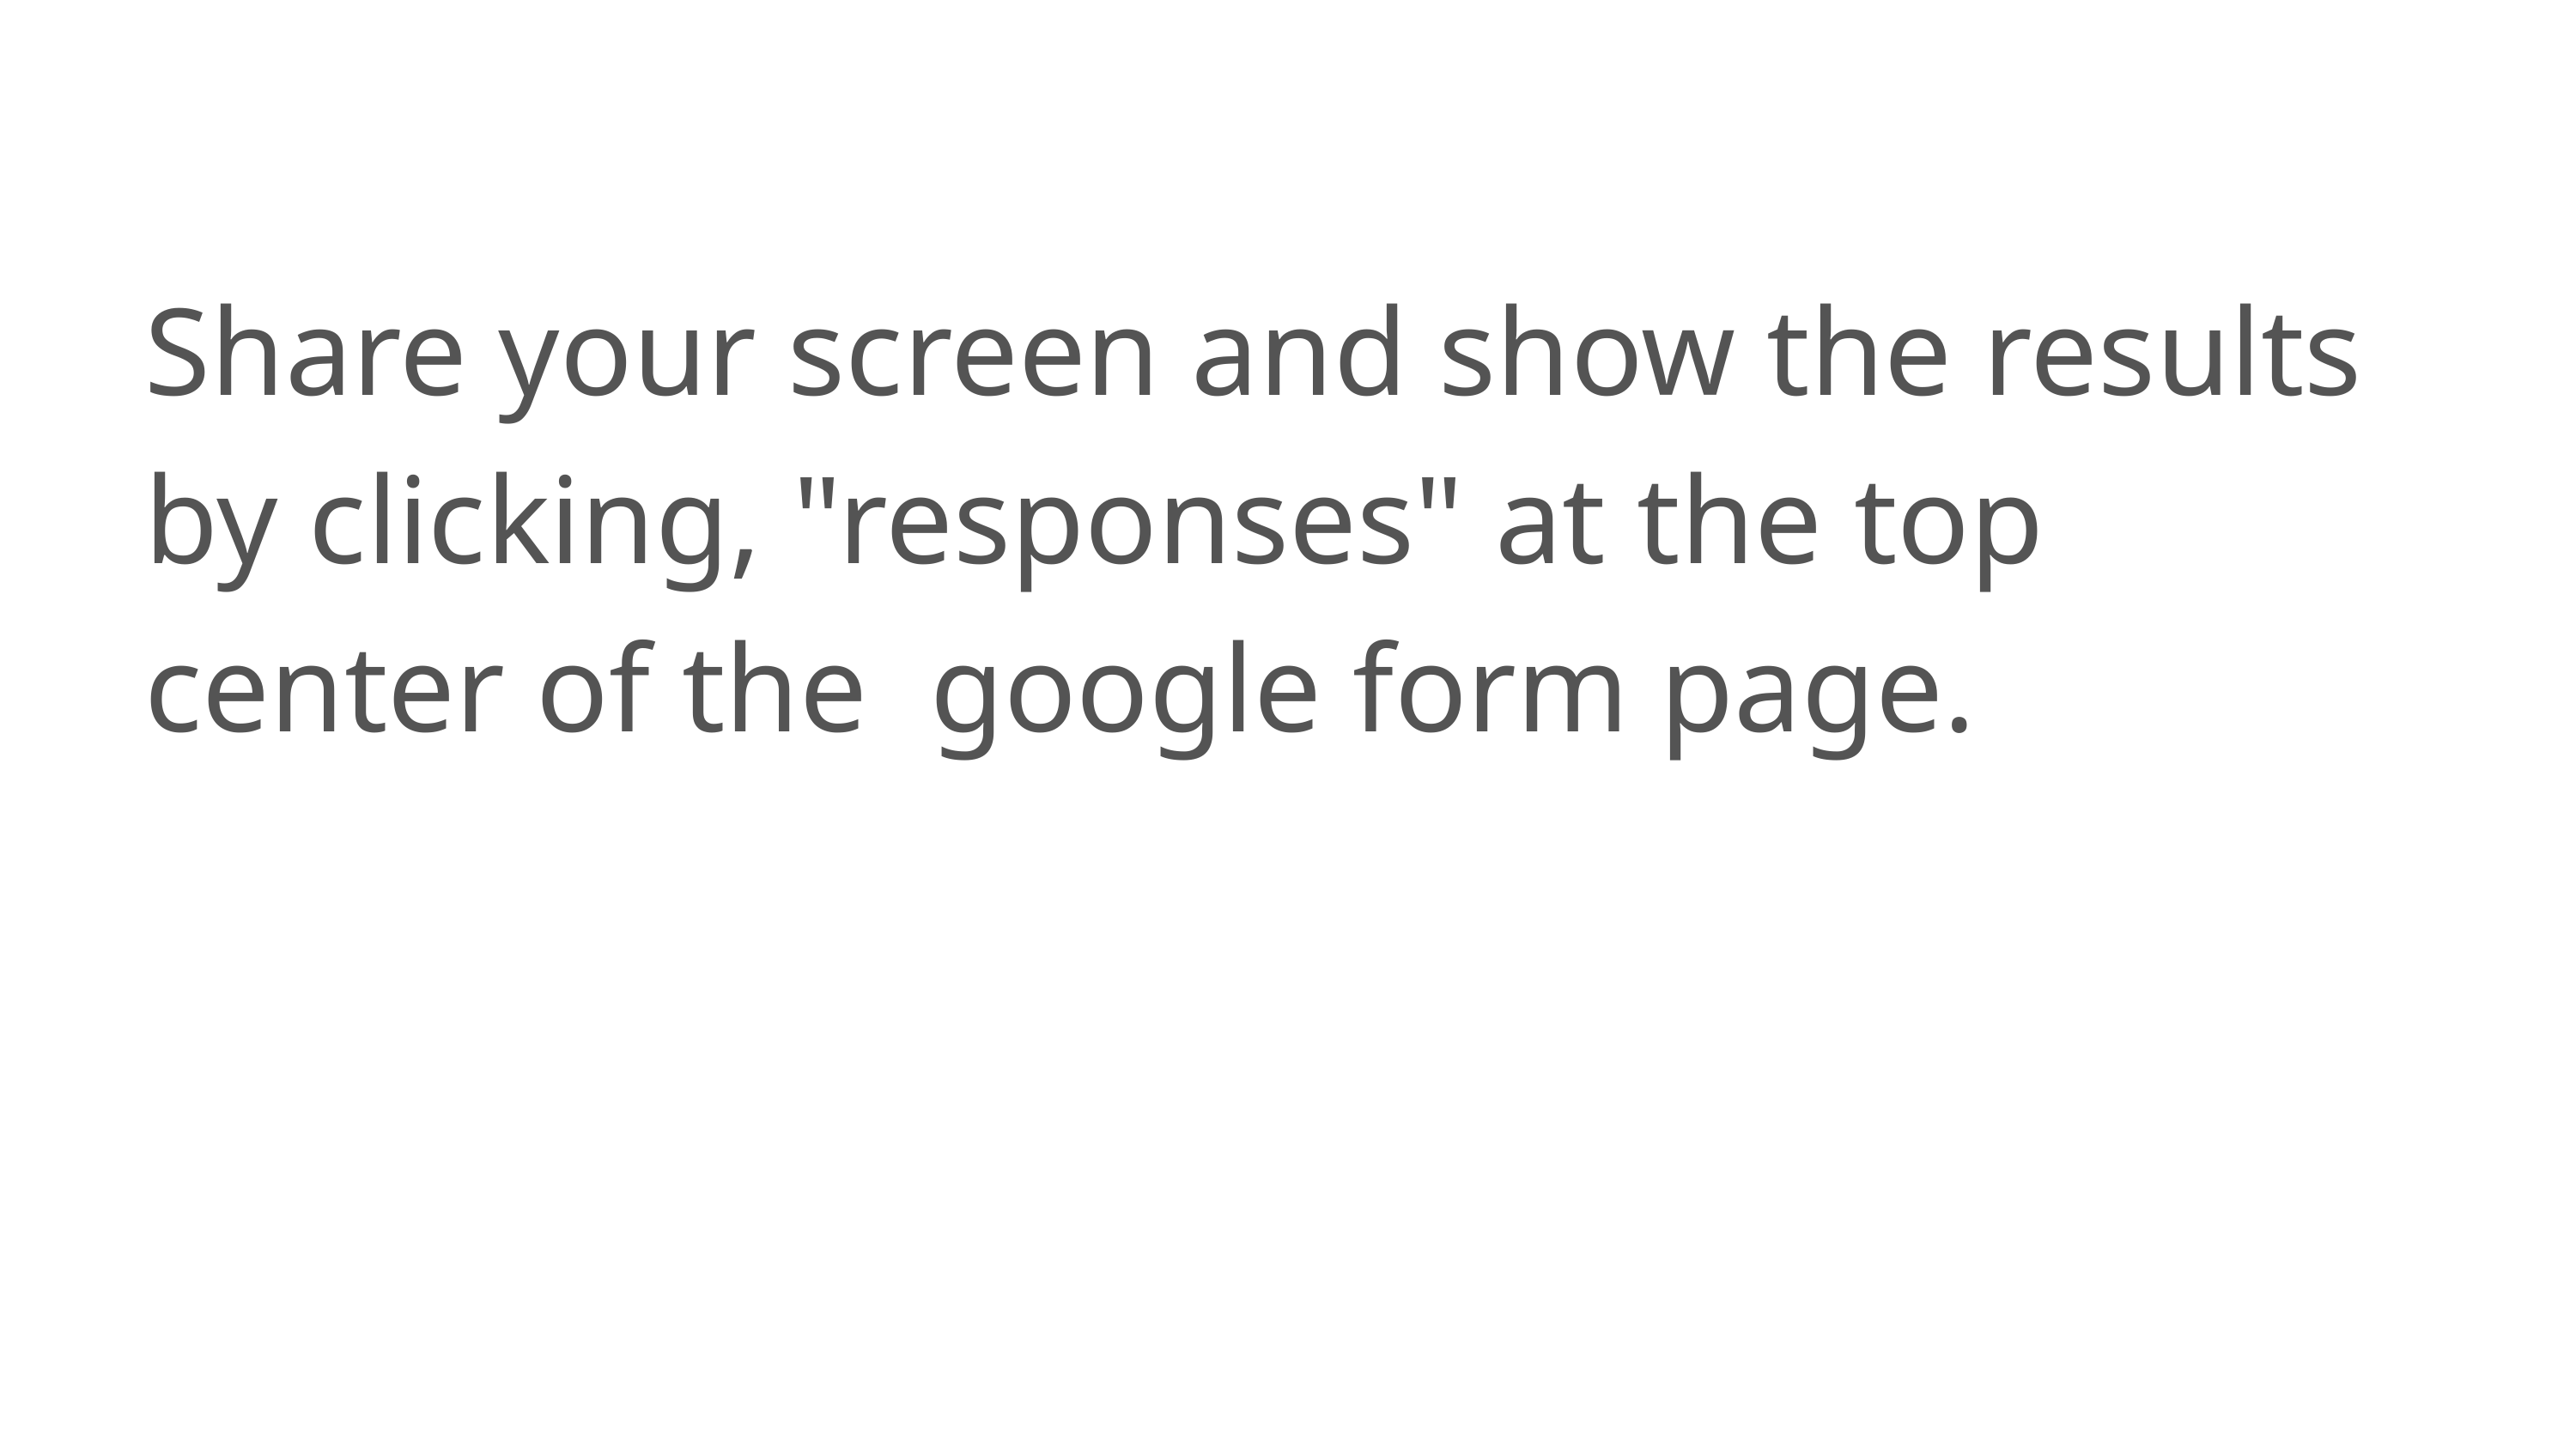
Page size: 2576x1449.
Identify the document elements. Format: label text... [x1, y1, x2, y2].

text_box Share your screen and show the results by clicking, "responses" at the top center of the google form page. [144, 251, 2432, 756]
